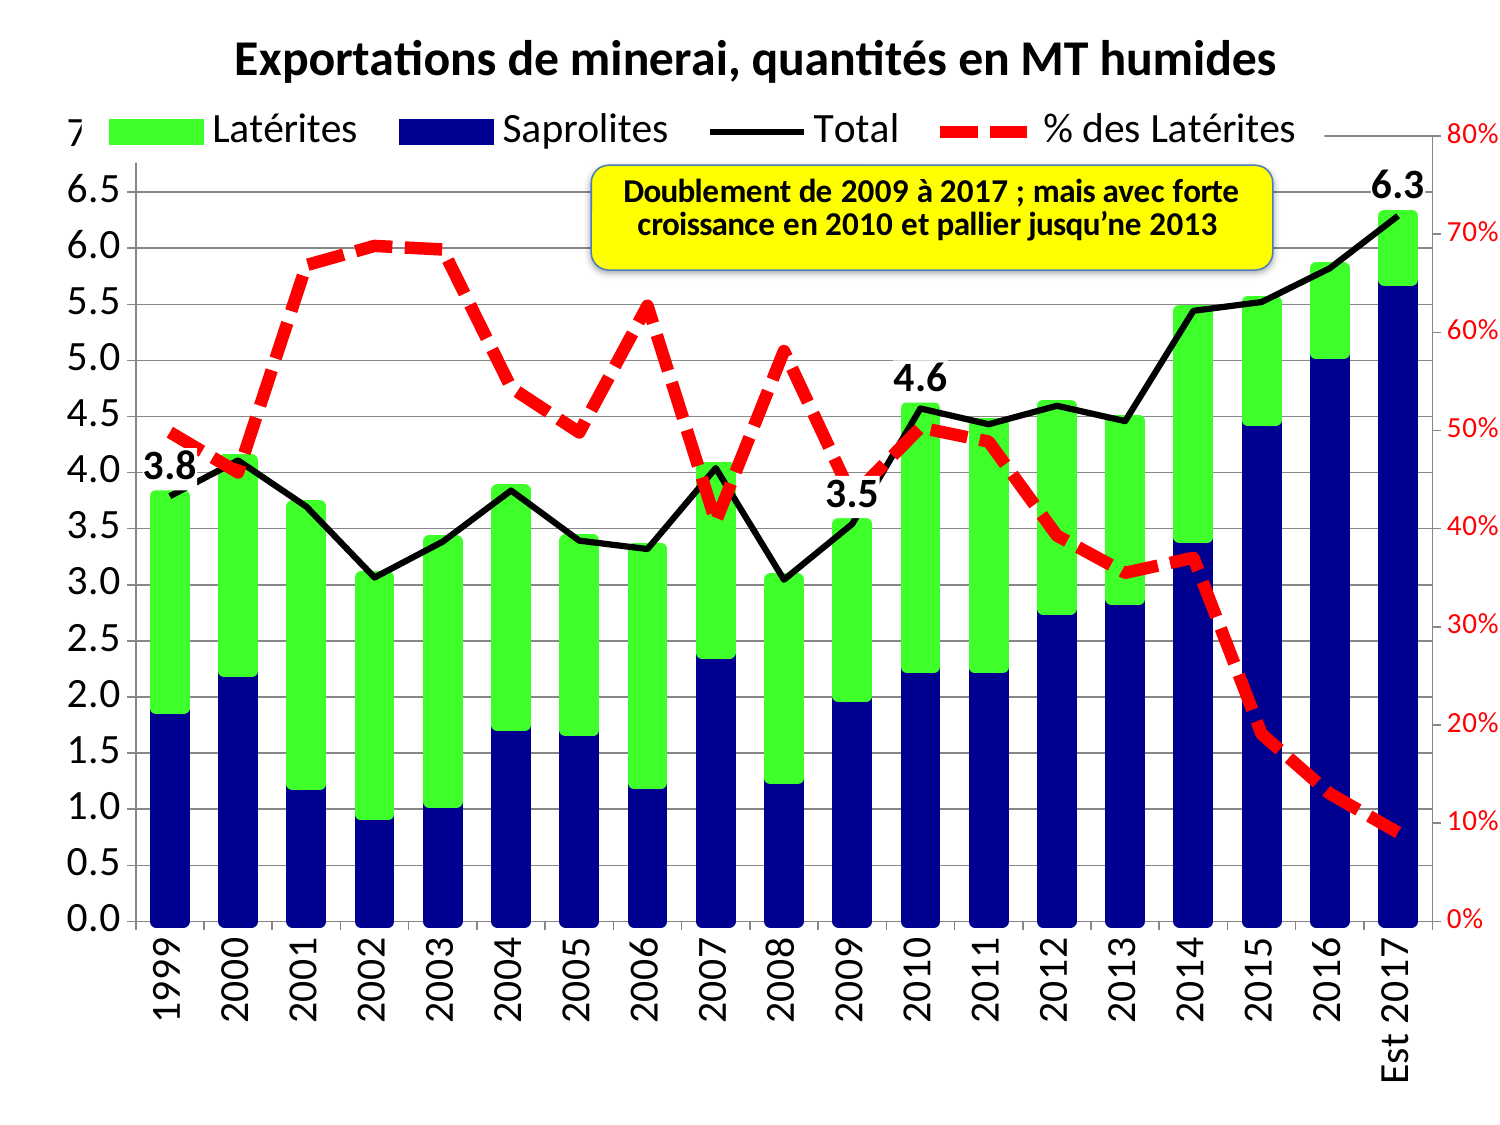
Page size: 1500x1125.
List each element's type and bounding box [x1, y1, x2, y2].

chart [22, 22, 1500, 1107]
